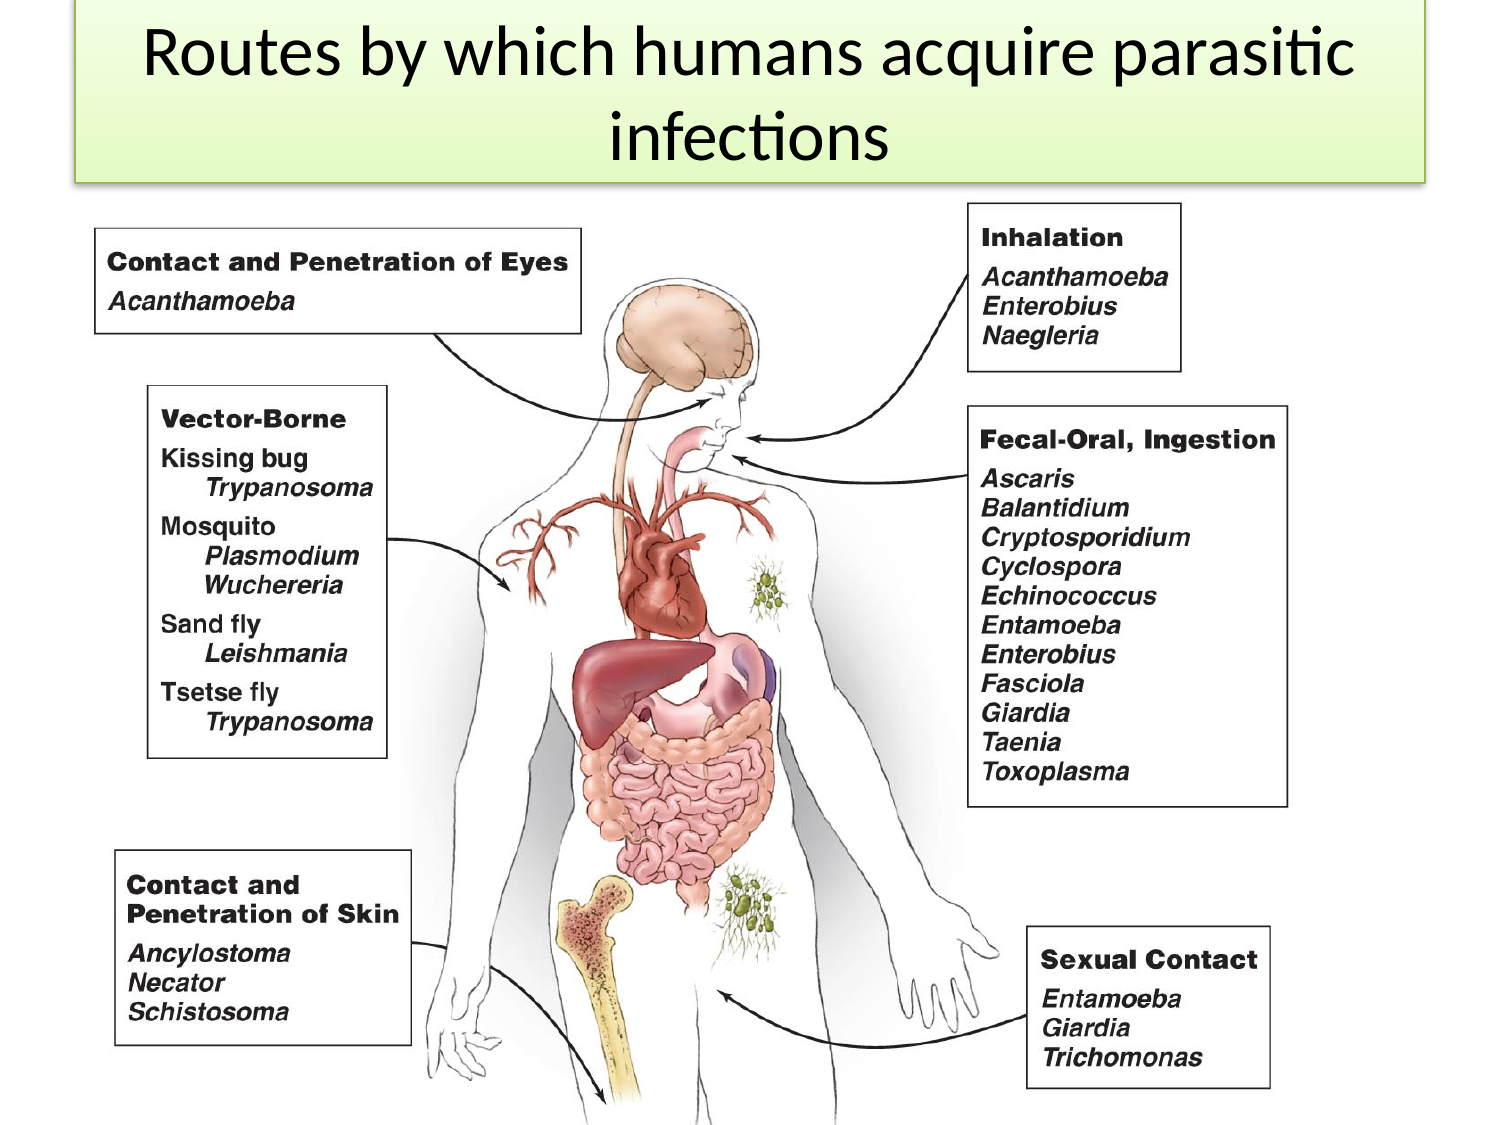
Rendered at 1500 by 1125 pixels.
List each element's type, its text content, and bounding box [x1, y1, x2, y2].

title Routes by which humans acquire parasitic infections [74, 0, 1426, 184]
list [88, 195, 1294, 1125]
